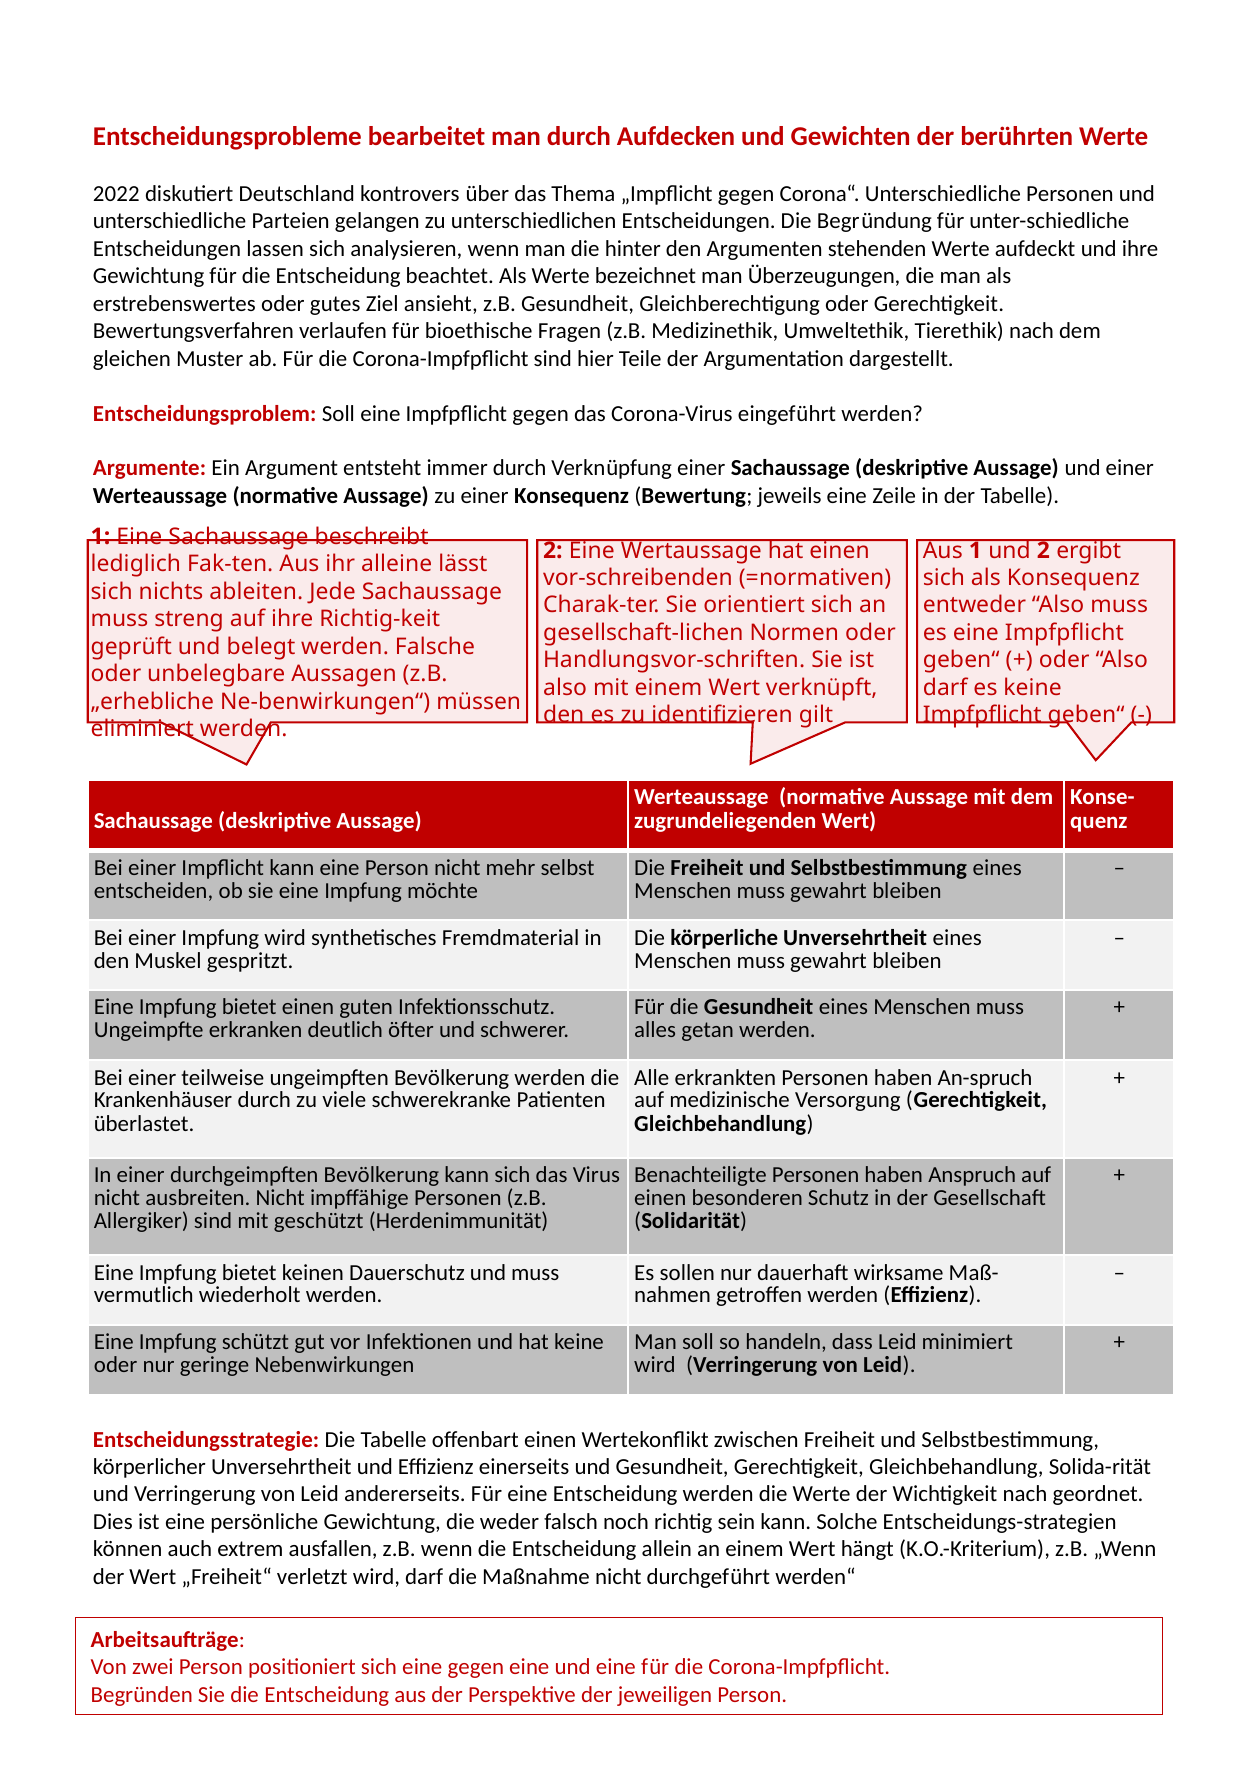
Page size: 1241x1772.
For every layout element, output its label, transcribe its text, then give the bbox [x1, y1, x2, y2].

table_cell Eine Impfung schützt gut vor Infektionen und hat keine oder nur geringe Nebenwirkungen [89, 1326, 627, 1394]
table_cell Die Freiheit und Selbstbestimmung eines Menschen muss gewahrt bleiben [629, 853, 1063, 919]
table_cell – [1065, 1256, 1173, 1324]
table_cell Bei einer teilweise ungeimpften Bevölkerung werden die Krankenhäuser durch zu viele schwerekranke Patienten überlastet. [89, 1061, 627, 1157]
table_cell Eine Impfung bietet einen guten Infektionsschutz. Ungeimpfte erkranken deutlich öfter und schwerer. [89, 991, 627, 1059]
table_cell Alle erkrankten Personen haben An-spruch auf medizinische Versorgung (Gerechtigkeit, Gleichbehandlung) [629, 1061, 1063, 1157]
table_cell + [1065, 1326, 1173, 1394]
table_header Konse-quenz [1065, 781, 1173, 848]
table_cell Für die Gesundheit eines Menschen muss alles getan werden. [629, 991, 1063, 1059]
table_cell Bei einer Impfung wird synthetisches Fremdmaterial in den Muskel gespritzt. [89, 921, 627, 989]
table_cell + [1065, 1061, 1173, 1157]
text_box 2: Eine Wertaussage hat einen vor-schreibenden (=normativen) Charak-ter. Sie orientiert sich an gesellschaft-lichen Normen oder Handlungsvor-schriften. Sie ist also mit einem Wert verknüpft, den es zu identifizieren gilt [536, 539, 908, 766]
table_cell Bei einer Impflicht kann eine Person nicht mehr selbst entscheiden, ob sie eine Impfung möchte [89, 853, 627, 919]
table_cell + [1065, 1159, 1173, 1254]
text_box Entscheidungsprobleme bearbeitet man durch Aufdecken und Gewichten der berührten Werte 2022 diskutiert Deutschland kontrovers über das Thema „Impflicht gegen Corona“. Unterschiedliche Personen und unterschiedliche Parteien gelangen zu unterschiedlichen Entscheidungen. Die Begründung für unter-schiedliche Entscheidungen lassen sich analysieren, wenn man die hinter den Argumenten stehenden Werte aufdeckt und ihre Gewichtung für die Entscheidung beachtet. Als Werte bezeichnet man Überzeugungen, die man als erstrebenswertes oder gutes Ziel ansieht, z.B. Gesundheit, Gleichberechtigung oder Gerechtigkeit. Bewertungsverfahren verlaufen für bioethische Fragen (z.B. Medizinethik, Umweltethik, Tierethik) nach dem gleichen Muster ab. Für die Corona-Impfpflicht sind hier Teile der Argumentation dargestellt. Entscheidungsproblem: Soll eine Impfpflicht gegen das Corona-Virus eingeführt werden? Argumente: Ein Argument entsteht immer durch Verknüpfung einer Sachaussage (deskriptive Aussage) und einer Werteaussage (normative Aussage) zu einer Konsequenz (Bewertung; jeweils eine Zeile in der Tabelle). Entscheidungsstrategie: Die Tabelle offenbart einen Wertekonflikt zwischen Freiheit und Selbstbestimmung, körperlicher Unversehrtheit und Effizienz einerseits und Gesundheit, Gerechtigkeit, Gleichbehandlung, Solida-rität und Verringerung von Leid andererseits. Für eine Entscheidung werden die Werte der Wichtigkeit nach geordnet. Dies ist eine persönliche Gewichtung, die weder falsch noch richtig sein kann. Solche Entscheidungs-strategien können auch extrem ausfallen, z.B. wenn die Entscheidung allein an einem Wert hängt (K.O.-Kriterium), z.B. „Wenn der Wert „Freiheit“ verletzt wird, darf die Maßnahme nicht durchgeführt werden“ [78, 111, 1178, 1597]
table_cell Man soll so handeln, dass Leid minimiert wird (Verringerung von Leid). [629, 1326, 1063, 1394]
text_box 1: Eine Sachaussage beschreibt lediglich Fak-ten. Aus ihr alleine lässt sich nichts ableiten. Jede Sachaussage muss streng auf ihre Richtig-keit geprüft und belegt werden. Falsche oder unbelegbare Aussagen (z.B. „erhebliche Ne-benwirkungen“) müssen eliminiert werden. [86, 539, 529, 766]
table_cell – [1065, 853, 1173, 919]
table_cell Benachteiligte Personen haben Anspruch auf einen besonderen Schutz in der Gesellschaft (Solidarität) [629, 1159, 1063, 1254]
table_cell In einer durchgeimpften Bevölkerung kann sich das Virus nicht ausbreiten. Nicht impffähige Personen (z.B. Allergiker) sind mit geschützt (Herdenimmunität) [89, 1159, 627, 1254]
text_box Arbeitsaufträge: Von zwei Person positioniert sich eine gegen eine und eine für die Corona-Impfpflicht. Begründen Sie die Entscheidung aus der Perspektive der jeweiligen Person. [75, 1617, 1163, 1715]
table_cell + [1065, 991, 1173, 1059]
table_cell Die körperliche Unversehrtheit eines Menschen muss gewahrt bleiben [629, 921, 1063, 989]
table_cell – [1065, 921, 1173, 989]
table_header Werteaussage (normative Aussage mit dem zugrundeliegenden Wert) [629, 781, 1063, 848]
table_header Sachaussage (deskriptive Aussage) [89, 781, 627, 848]
table_cell Eine Impfung bietet keinen Dauerschutz und muss vermutlich wiederholt werden. [89, 1256, 627, 1324]
table_cell Es sollen nur dauerhaft wirksame Maß-nahmen getroffen werden (Effizienz). [629, 1256, 1063, 1324]
text_box Aus 1 und 2 ergibt sich als Konsequenz entweder “Also muss es eine Impfpflicht geben“ (+) oder “Also darf es keine Impfpflicht geben“ (-) [916, 539, 1176, 762]
